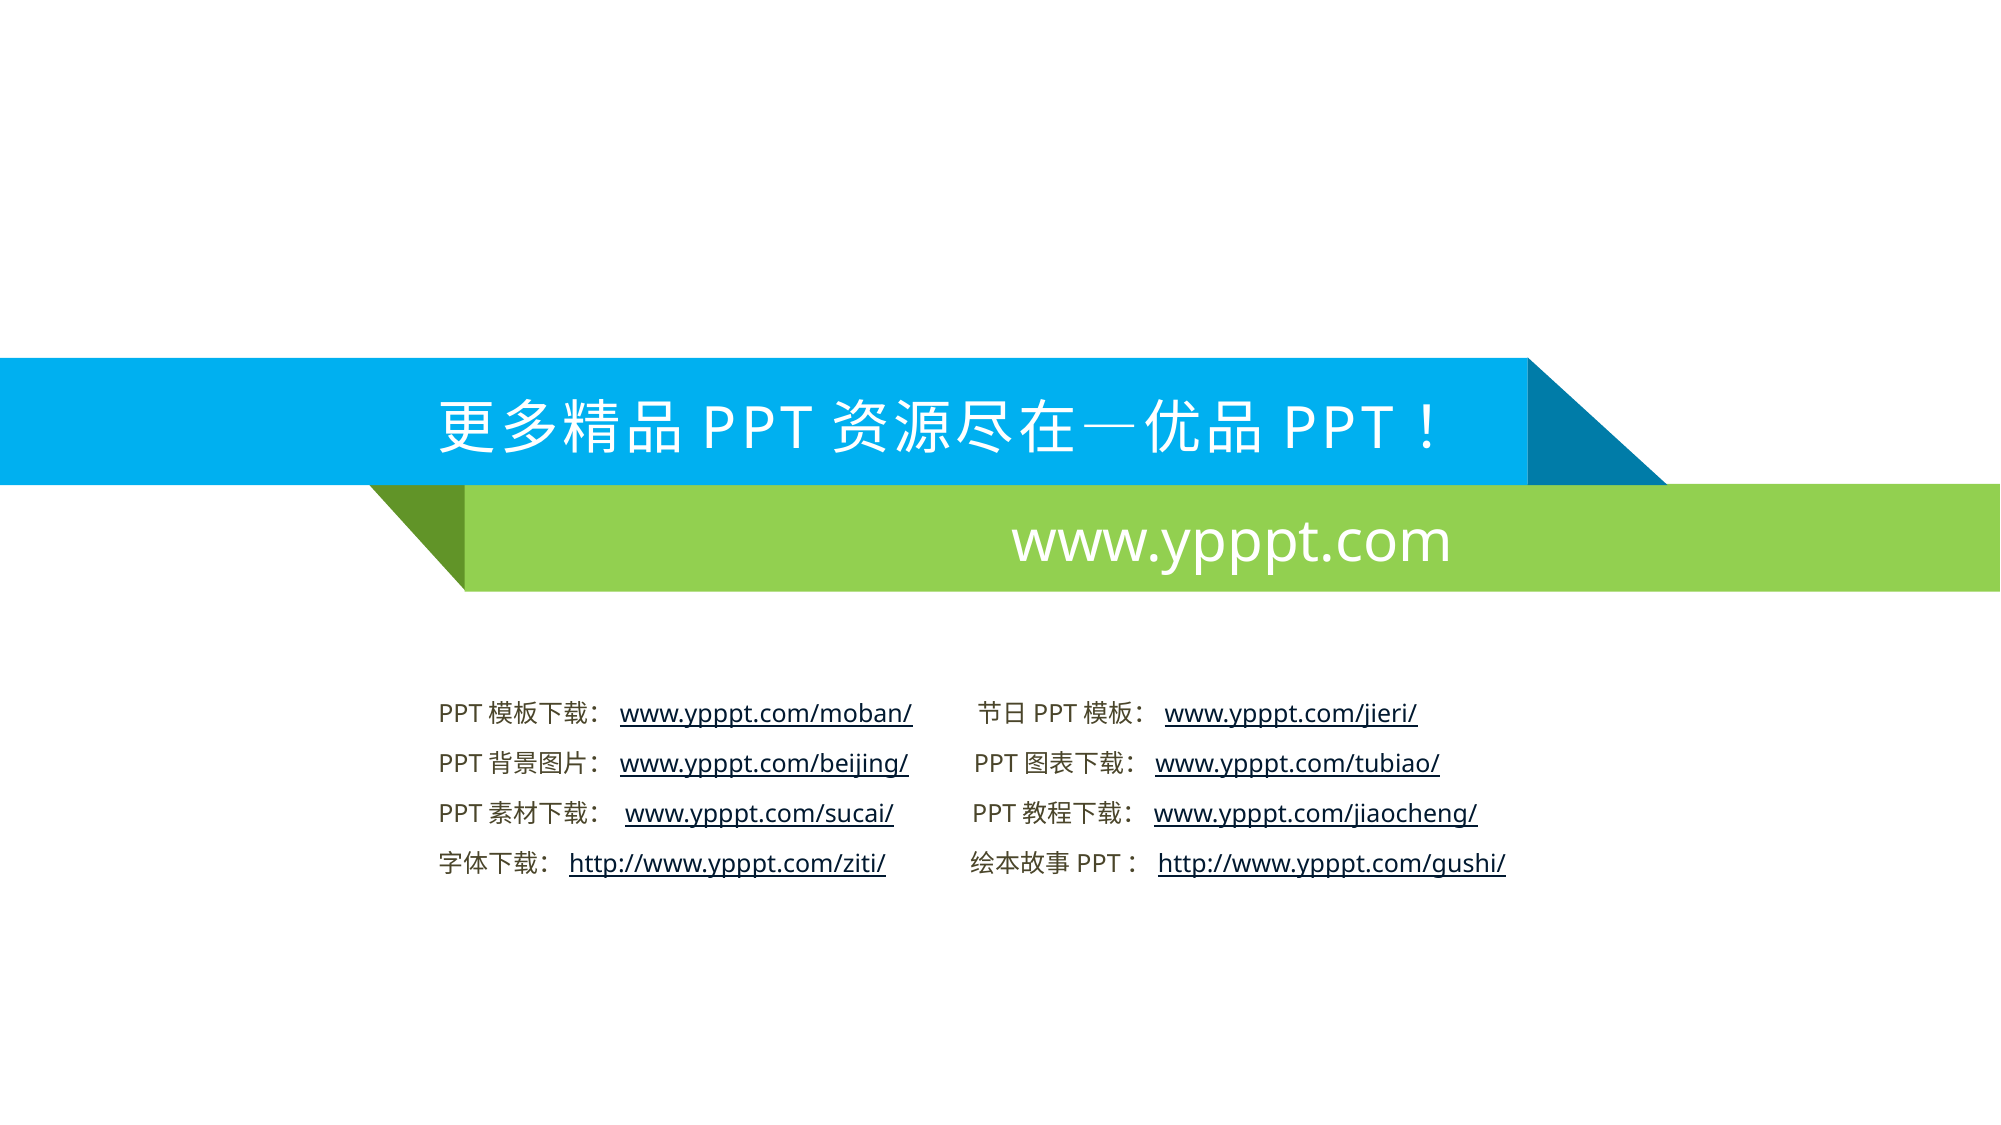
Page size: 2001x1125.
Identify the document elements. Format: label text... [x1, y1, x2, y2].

text_box www.ypppt.com [463, 483, 2000, 593]
text_box [368, 486, 463, 590]
text_box 更多精品PPT资源尽在—优品PPT！ [0, 357, 1526, 486]
text_box PPT模板下载：www.ypppt.com/moban/ 节日PPT模板：www.ypppt.com/jieri/ PPT背景图片：www.ypppt.com/beijing/ PPT图表下载：www.ypppt.com/tubiao/ PPT素材下载： www.ypppt.com/sucai/ PPT教程下载：www.ypppt.com/jiaocheng/ 字体下载：http://www.ypppt.com/ziti/ 绘本故事PPT：http://www.ypppt.com/gushi/ [423, 643, 1557, 921]
text_box [1526, 354, 1671, 487]
